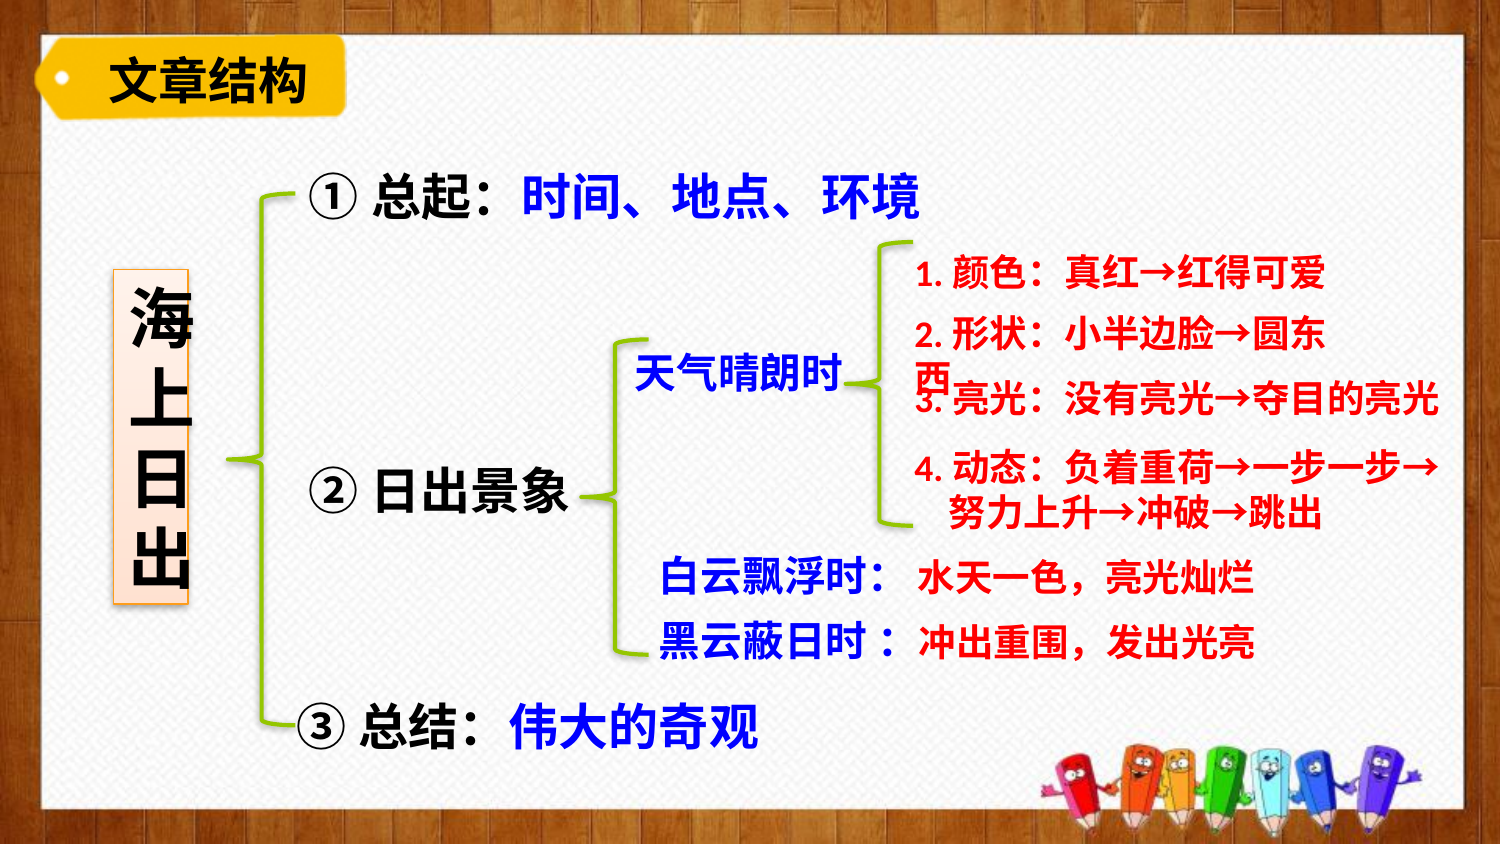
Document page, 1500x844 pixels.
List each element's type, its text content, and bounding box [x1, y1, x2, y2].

text_box ①总起：时间、地点、环境 [282, 158, 948, 233]
text_box 黑云蔽日时 ：冲出重围，发出光亮 [644, 607, 1293, 673]
text_box 白云飘浮时： 水天一色，亮光灿烂 [644, 542, 1297, 608]
text_box 3.亮光：没有亮光→夺目的亮光 [899, 367, 1463, 428]
text_box [579, 340, 649, 657]
text_box 海上日出 [113, 269, 189, 605]
text_box [843, 239, 914, 528]
text_box ②日出景象 [298, 451, 606, 527]
text_box 天气晴朗时 [619, 339, 864, 405]
picture [0, 0, 1500, 844]
text_box ③总结：伟大的奇观 [282, 688, 948, 764]
text_box [225, 191, 296, 727]
text_box 4.动态：负着重荷→一步一步→ 努力上升→冲破→跳出 [899, 436, 1463, 542]
text_box 2.形状：小半边脸→圆东西 [899, 302, 1379, 367]
text_box 1.颜色：真红→红得可爱 [915, 241, 1367, 302]
